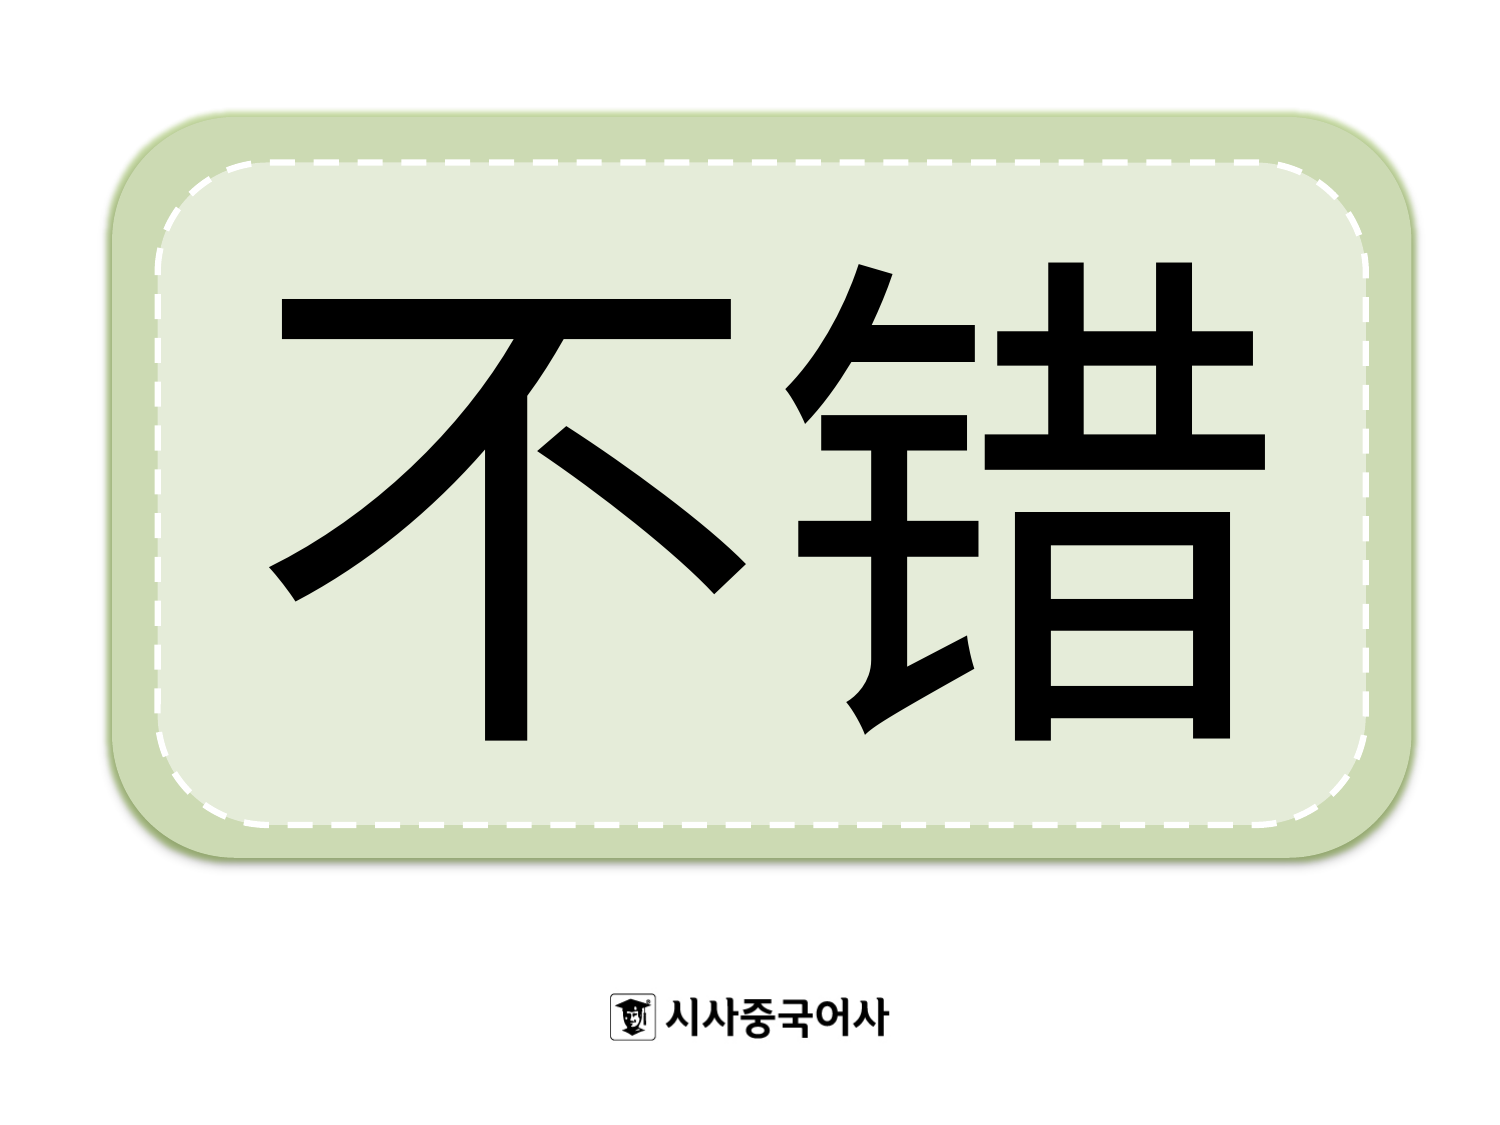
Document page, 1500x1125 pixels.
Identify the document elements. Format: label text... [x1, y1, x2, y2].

picture [602, 987, 898, 1047]
text_box 不错 [162, 160, 1371, 824]
